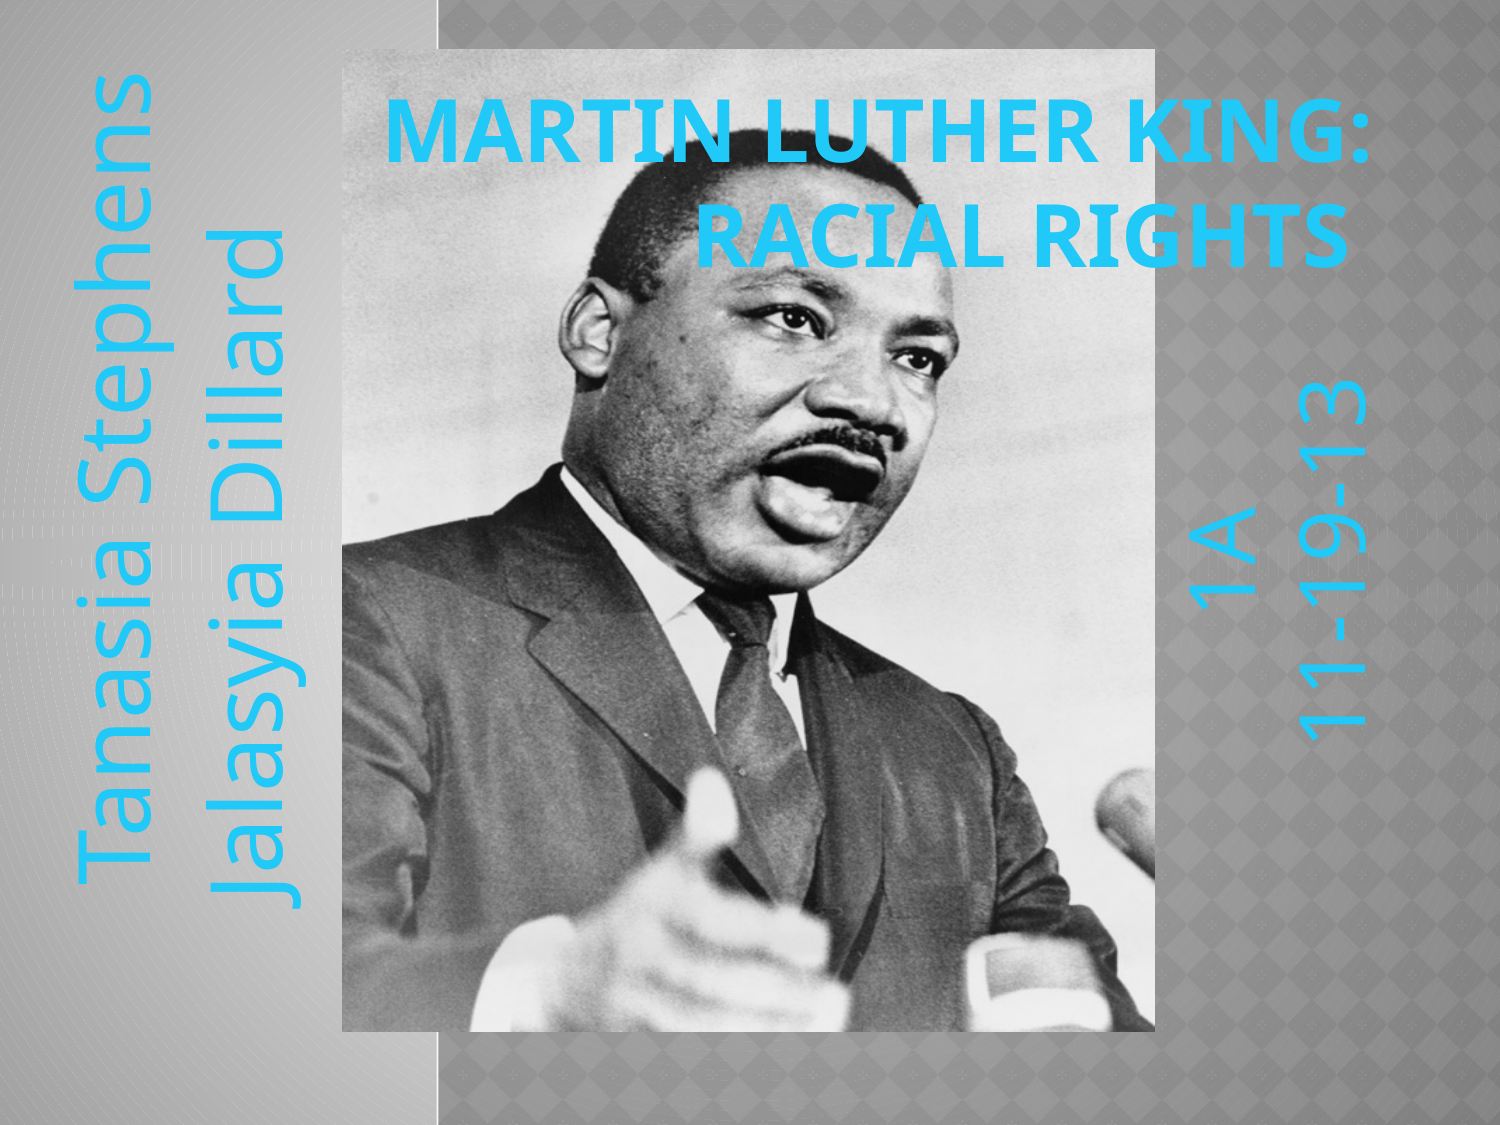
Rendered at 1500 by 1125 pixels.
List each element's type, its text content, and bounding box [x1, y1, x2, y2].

subtitle Tanasia Stephens Jalasyia Dillard [50, 37, 338, 1088]
title Martin Luther King: Racial Rights [338, 43, 1382, 187]
text_box 1A 11-19-13 [1161, 187, 1391, 938]
picture [342, 49, 1156, 1033]
